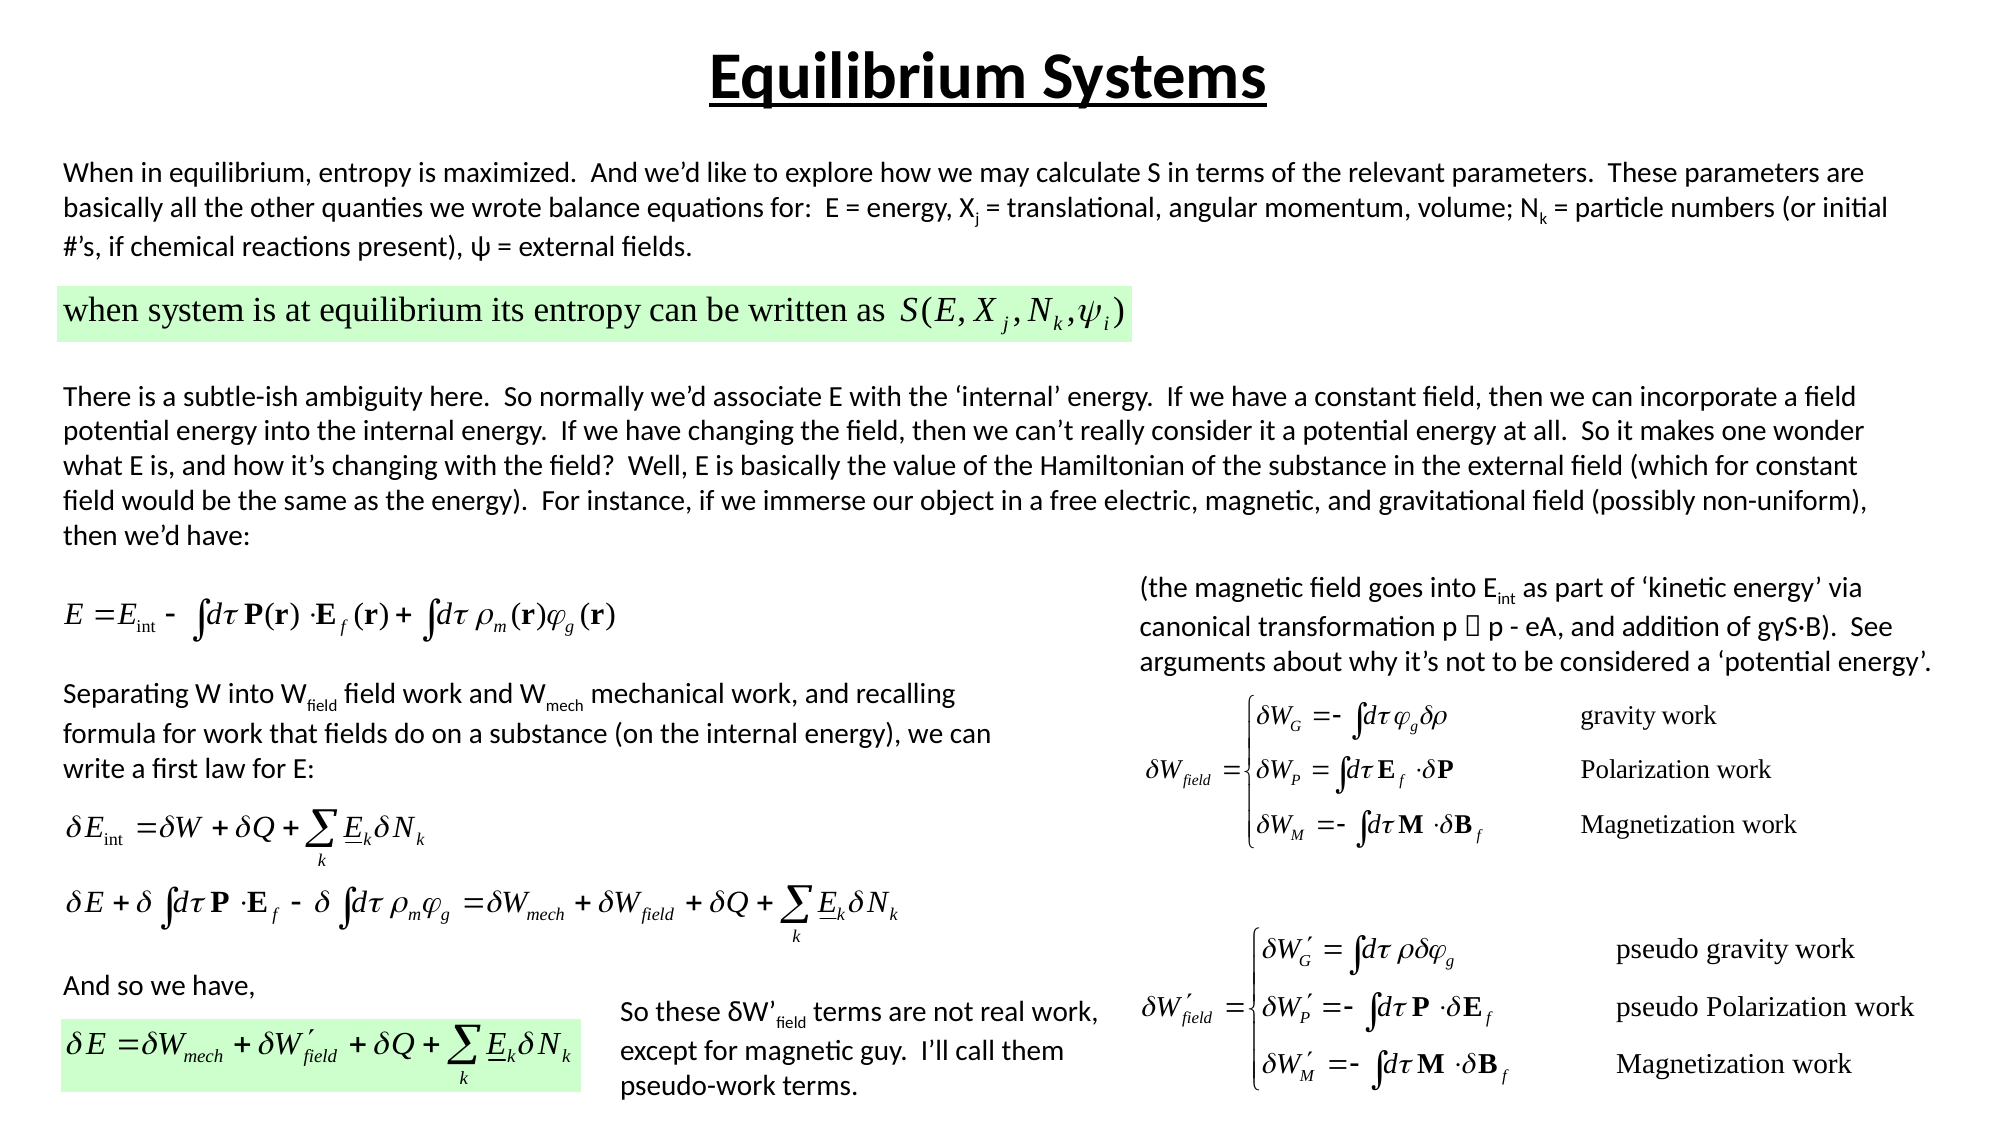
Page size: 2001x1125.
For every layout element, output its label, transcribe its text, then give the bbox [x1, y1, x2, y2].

text_box Equilibrium Systems [508, 9, 1469, 121]
text_box There is a subtle-ish ambiguity here. So normally we’d associate E with the ‘internal’ energy. If we have a constant field, then we can incorporate a field potential energy into the internal energy. If we have changing the field, then we can’t really consider it a potential energy at all. So it makes one wonder what E is, and how it’s changing with the field? Well, E is basically the value of the Hamiltonian of the substance in the external field (which for constant field would be the same as the energy). For instance, if we immerse our object in a free electric, magnetic, and gravitational field (possibly non-uniform), then we’d have: [48, 369, 1929, 559]
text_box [61, 804, 910, 949]
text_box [61, 1019, 581, 1092]
text_box Separating W into Wfield field work and Wmech mechanical work, and recalling formula for work that fields do on a substance (on the internal energy), we can write a first law for E: [48, 667, 1019, 792]
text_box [58, 588, 620, 646]
text_box And so we have, [48, 958, 286, 1009]
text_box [1141, 690, 1802, 854]
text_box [57, 286, 1132, 342]
text_box (the magnetic field goes into Eint as part of ‘kinetic energy’ via canonical transformation p  p - eA, and addition of gγS·B). See arguments about why it’s not to be considered a ‘potential energy’. [1124, 560, 1966, 685]
text_box So these δW’field terms are not real work, except for magnetic guy. I’ll call them pseudo-work terms. [605, 984, 1125, 1109]
text_box When in equilibrium, entropy is maximized. And we’d like to explore how we may calculate S in terms of the relevant parameters. These parameters are basically all the other quanties we wrote balance equations for: E = energy, Xj = translational, angular momentum, volume; Nk = particle numbers (or initial #’s, if chemical reactions present), ψ = external fields. [48, 145, 1929, 271]
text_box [1137, 923, 1921, 1096]
